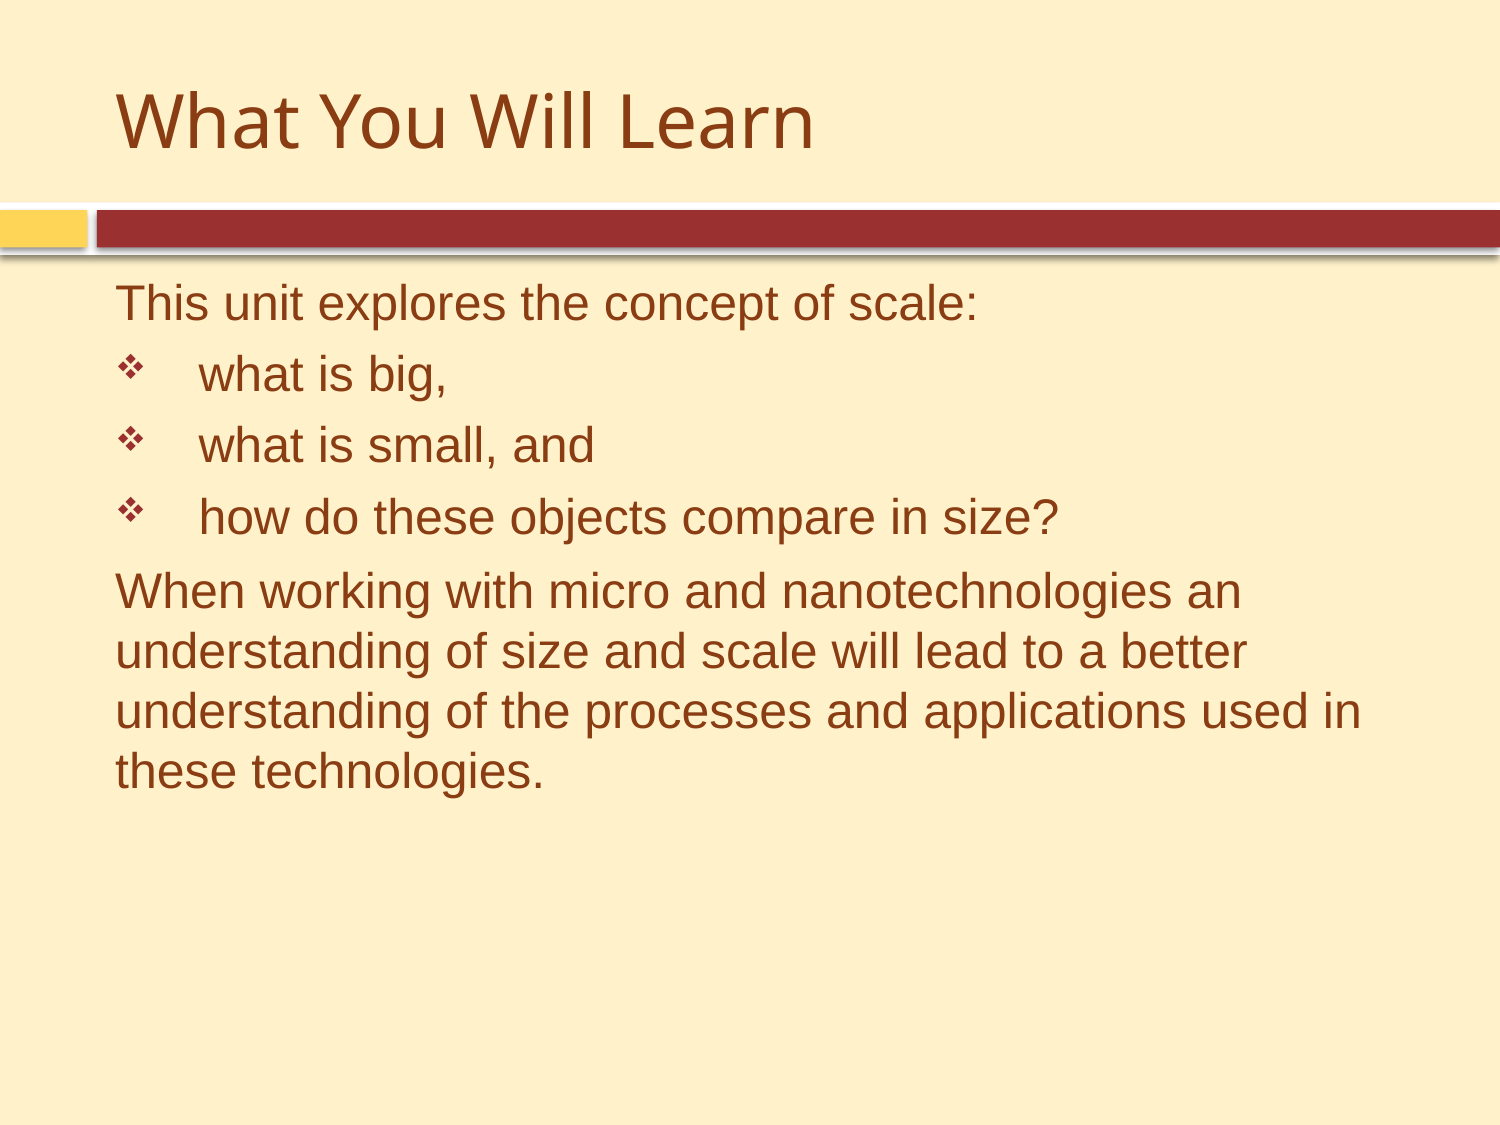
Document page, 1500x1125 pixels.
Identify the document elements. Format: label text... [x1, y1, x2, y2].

title What You Will Learn [100, 37, 1438, 200]
list This unit explores the concept of scale: what is big, what is small, and how do these objects compare in size? When working with micro and nanotechnologies an understanding of size and scale will lead to a better understanding of the processes and applications used in these technologies. [100, 262, 1438, 1000]
